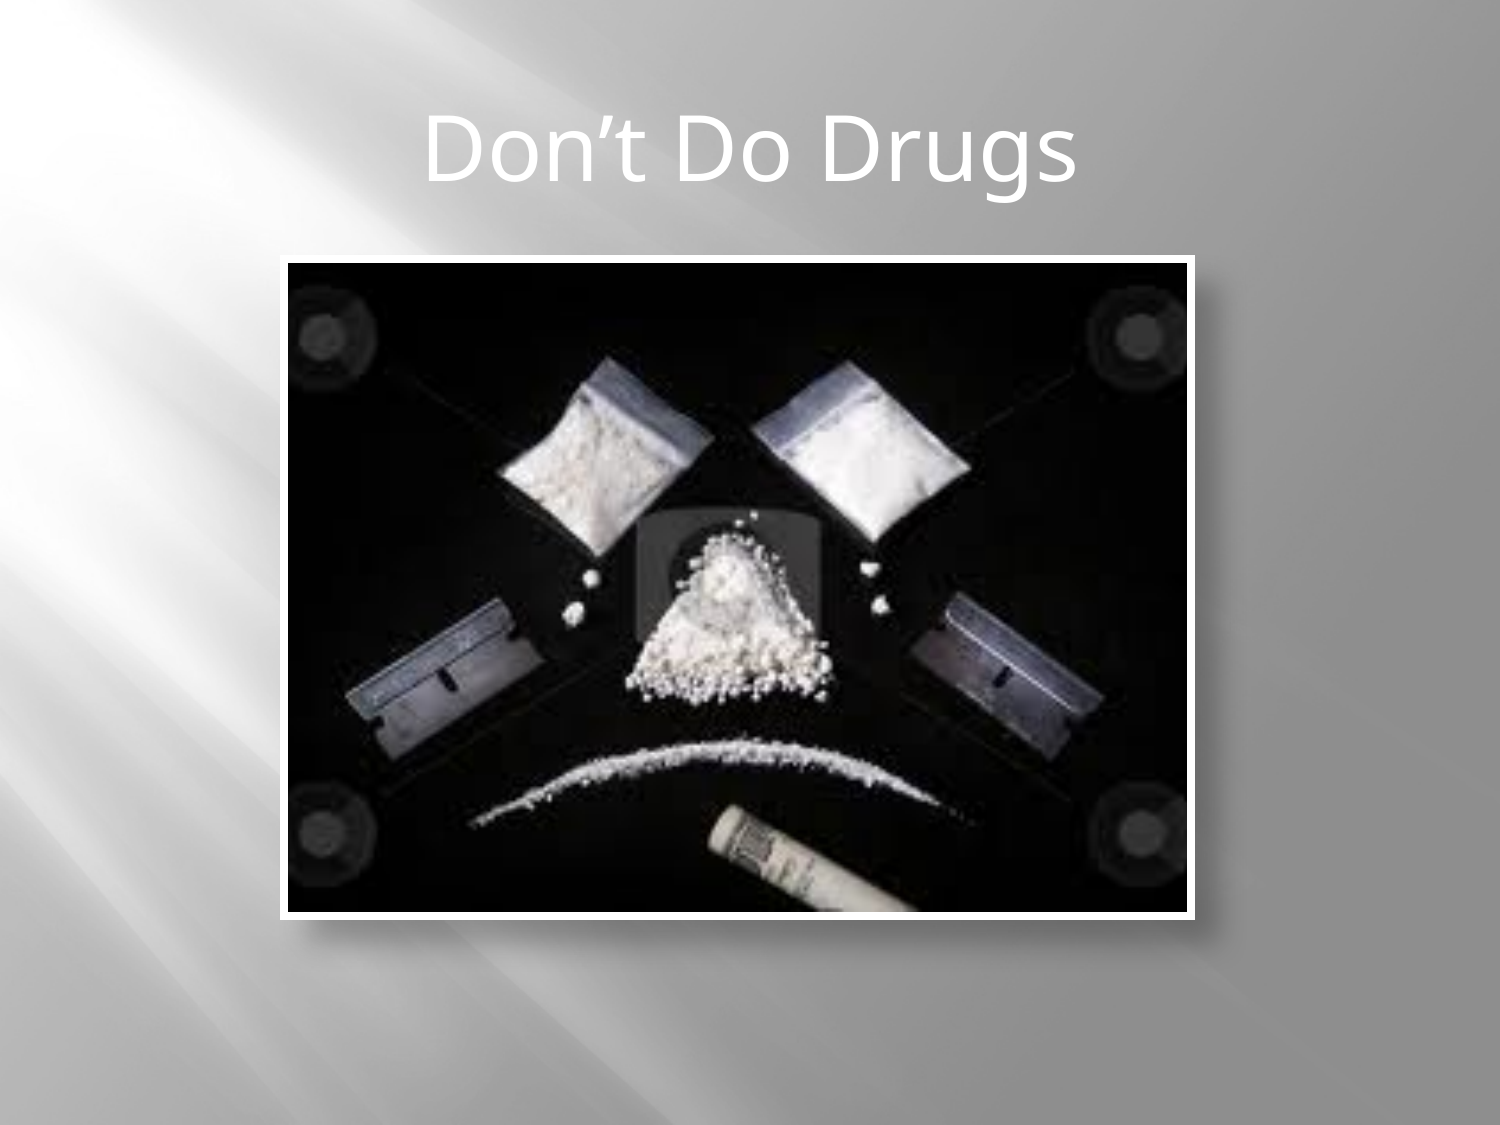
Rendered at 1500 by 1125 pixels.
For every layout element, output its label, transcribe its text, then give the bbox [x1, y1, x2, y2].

picture [287, 262, 1188, 913]
title Don’t Do Drugs [300, 87, 1200, 200]
